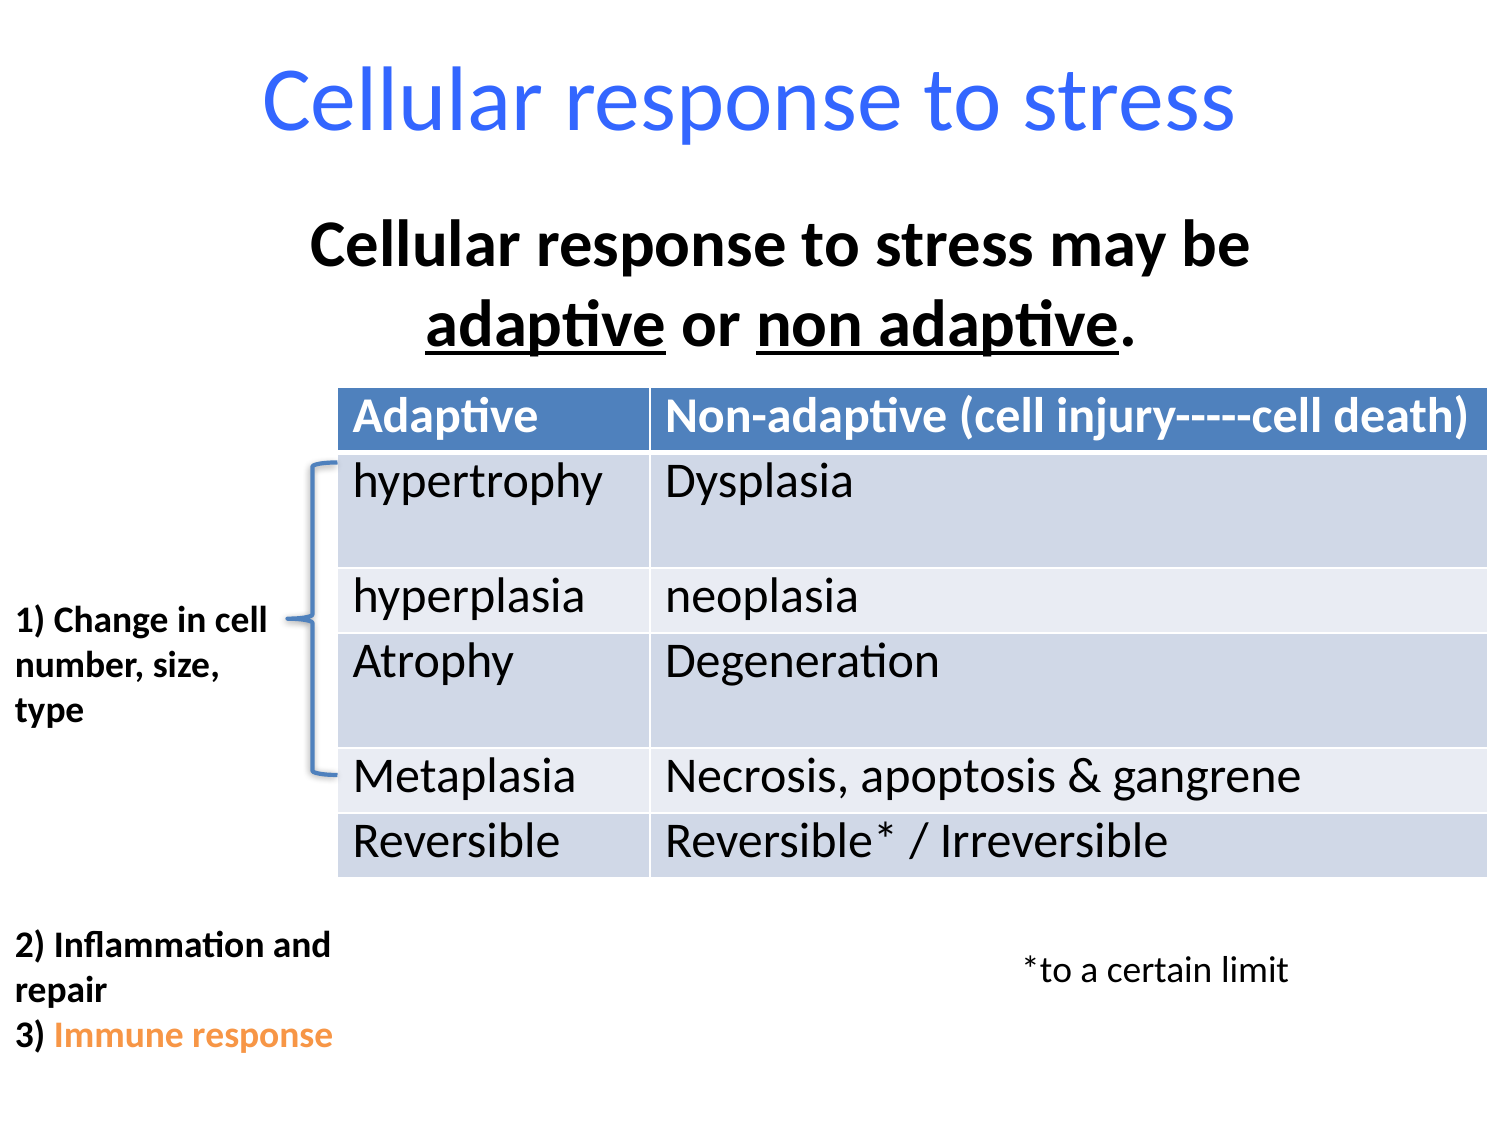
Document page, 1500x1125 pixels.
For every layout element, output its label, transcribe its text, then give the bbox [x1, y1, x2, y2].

text_box *to a certain limit [1006, 937, 1305, 998]
text_box 1) Change in cell number, size, type [0, 587, 313, 738]
table_cell neoplasia [651, 569, 1487, 632]
table_cell Degeneration [651, 634, 1487, 747]
title Cellular response to stress [75, 0, 1425, 188]
table_cell Necrosis, apoptosis & gangrene [651, 749, 1487, 812]
text_box 2) Inflammation and repair 3) Immune response [0, 912, 425, 1063]
table_cell Atrophy [340, 634, 649, 747]
text_box Cellular response to stress may be adaptive or non adaptive. [224, 192, 1338, 368]
table_cell Dysplasia [651, 455, 1487, 567]
table_cell Reversible [338, 814, 649, 877]
table_cell hyperplasia [340, 569, 649, 632]
text_box [0, 281, 1500, 1125]
table_cell Reversible* / Irreversible [651, 814, 1487, 877]
table_cell Metaplasia [338, 749, 649, 812]
text_box [310, 460, 338, 778]
table_header Non-adaptive (cell injury-----cell death) [651, 388, 1487, 450]
table_header Adaptive [338, 388, 649, 450]
table_cell hypertrophy [338, 455, 649, 567]
